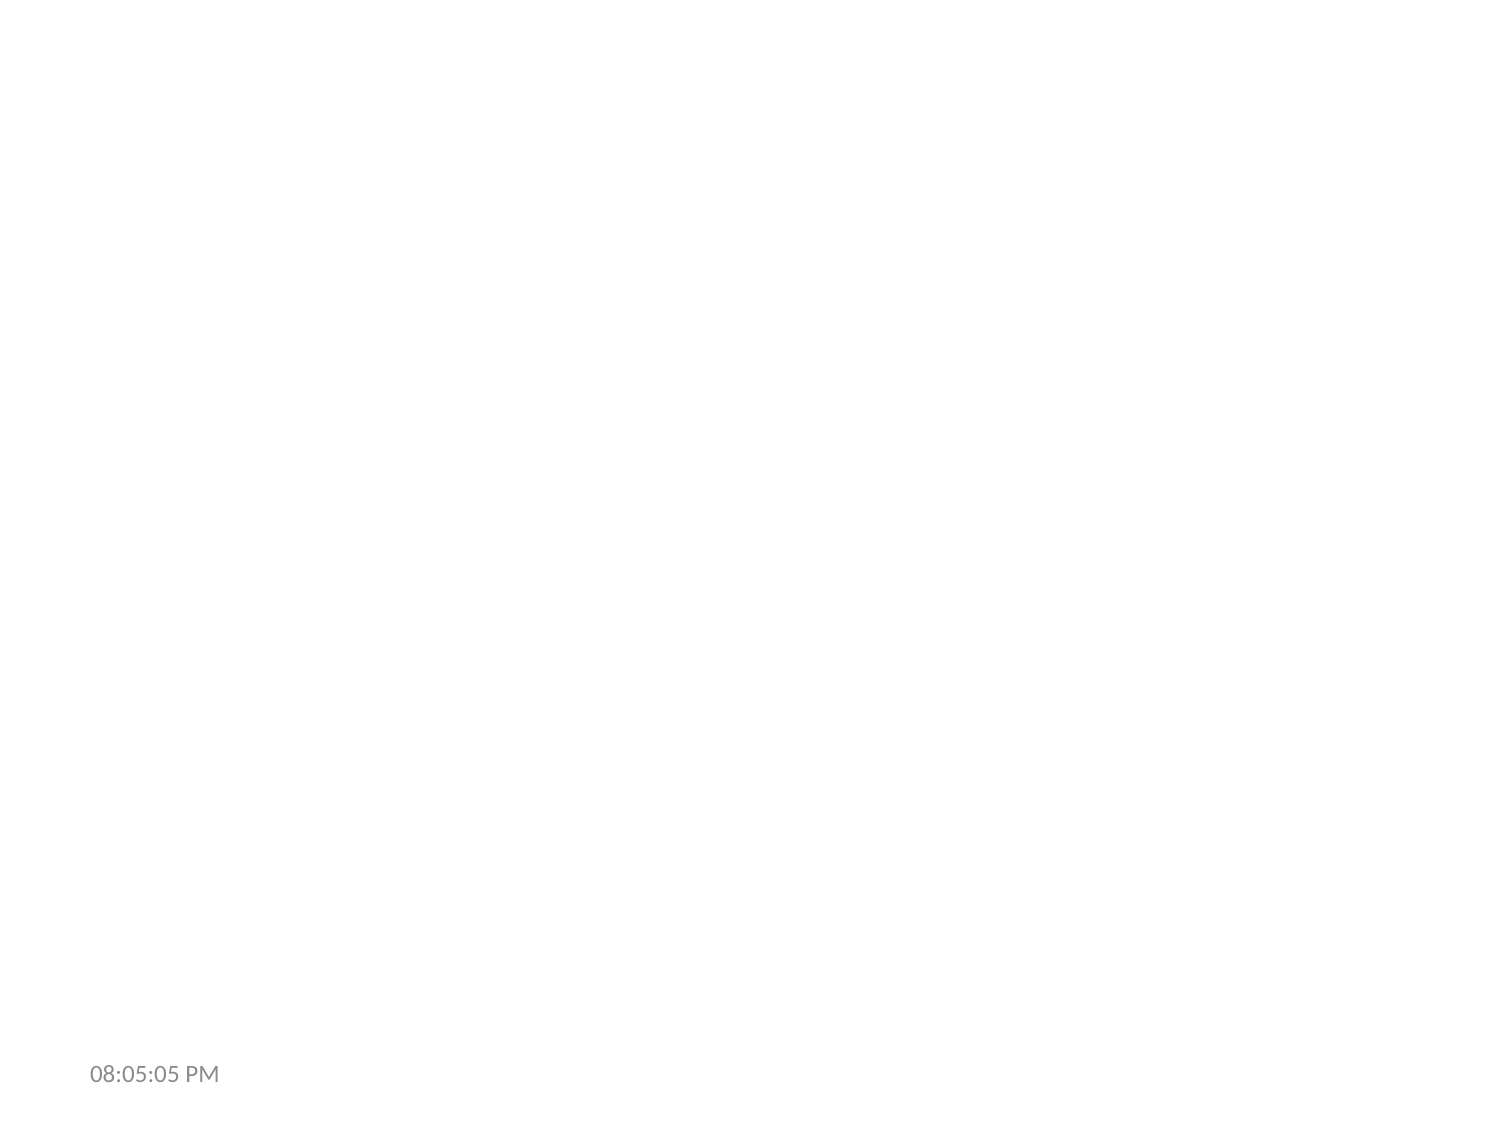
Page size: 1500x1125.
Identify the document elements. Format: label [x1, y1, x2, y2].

slide_number [75, 1042, 425, 1103]
